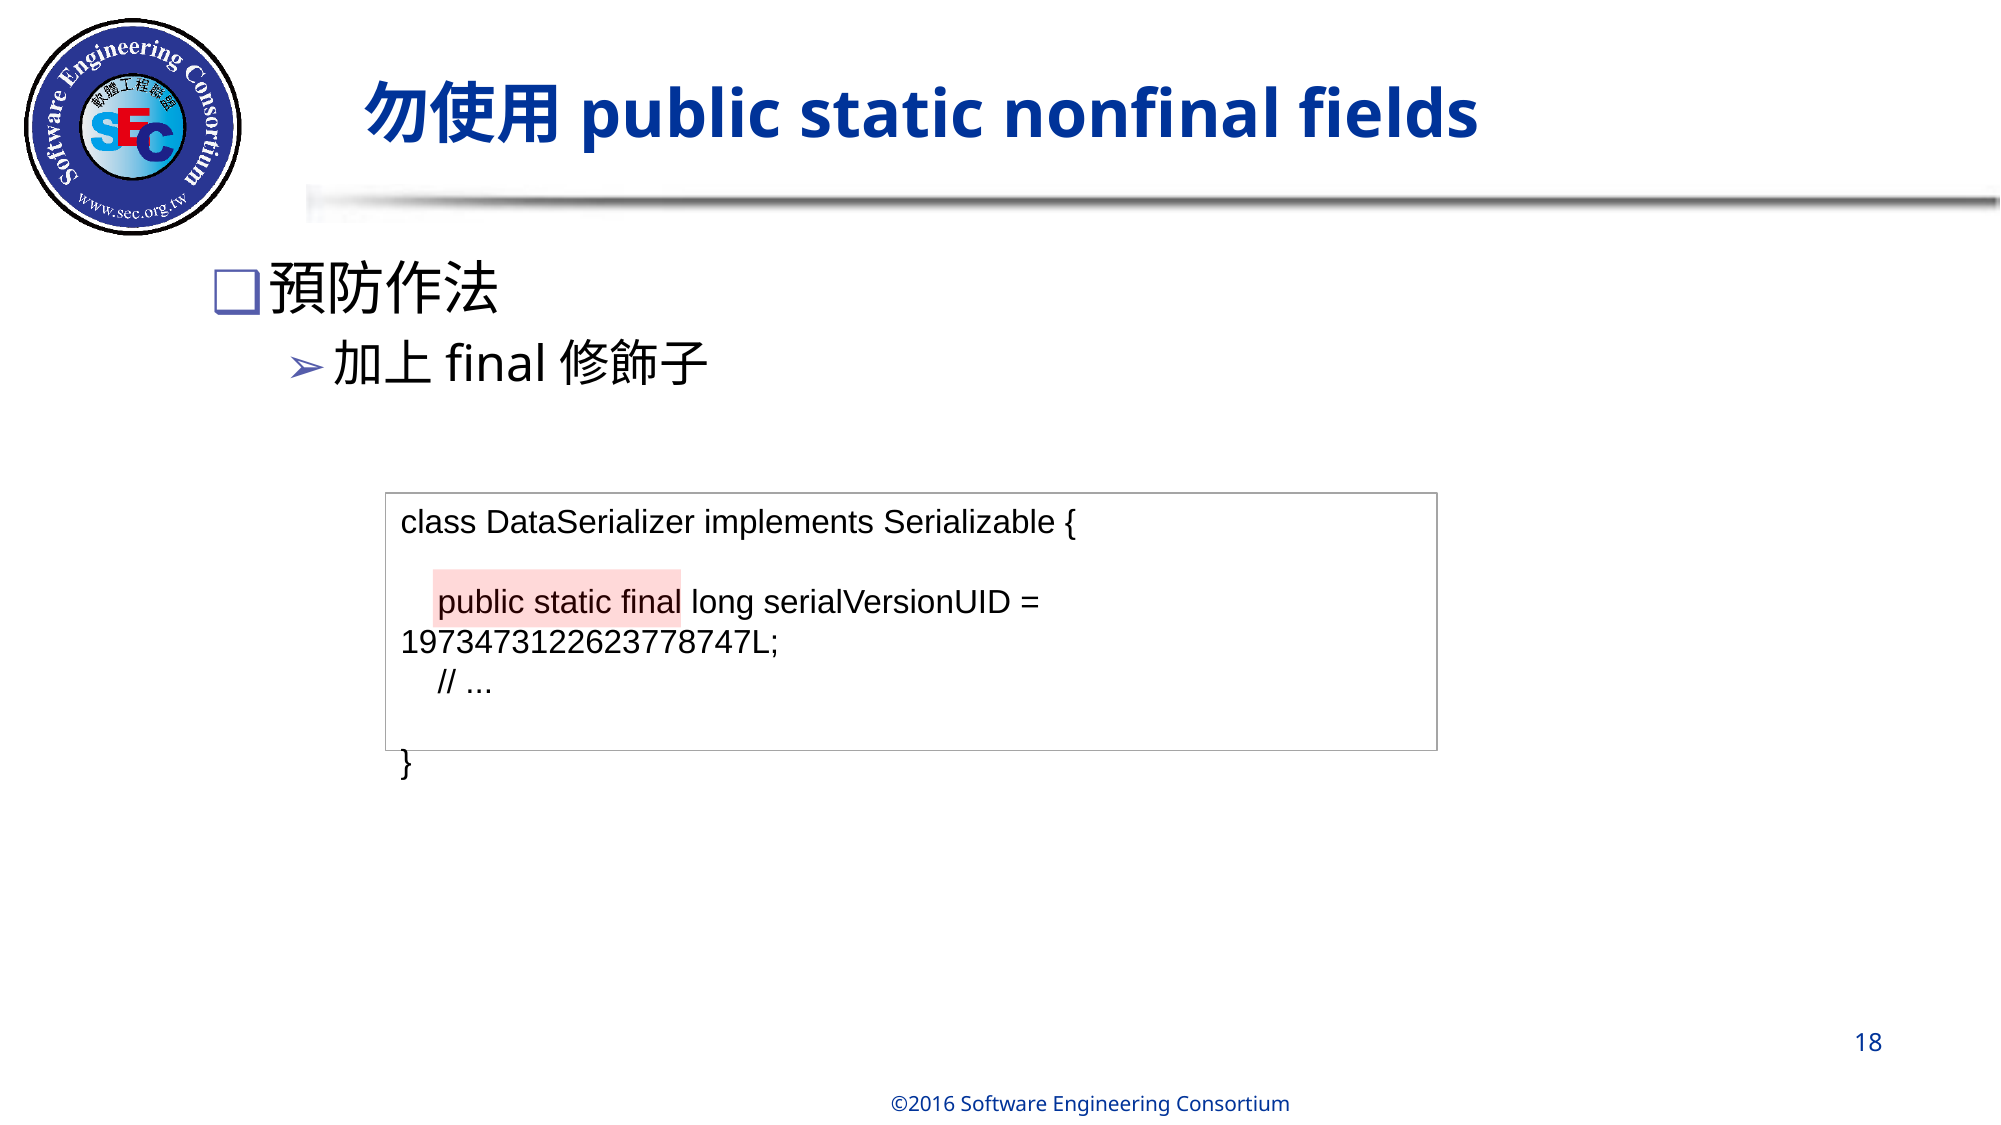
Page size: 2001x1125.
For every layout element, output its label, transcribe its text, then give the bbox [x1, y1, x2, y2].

slide_number ‹#› [1481, 1019, 1898, 1094]
picture [306, 184, 2000, 223]
picture [0, 0, 265, 259]
text_box class DataSerializer implements Serializable { public static final long serialVersionUID = 1973473122623778747L; // ... } [385, 492, 1437, 751]
list 預防作法 加上final修飾子 [196, 243, 1898, 1000]
title 勿使用public static nonfinal fields [348, 42, 2000, 179]
text_box [432, 569, 681, 628]
